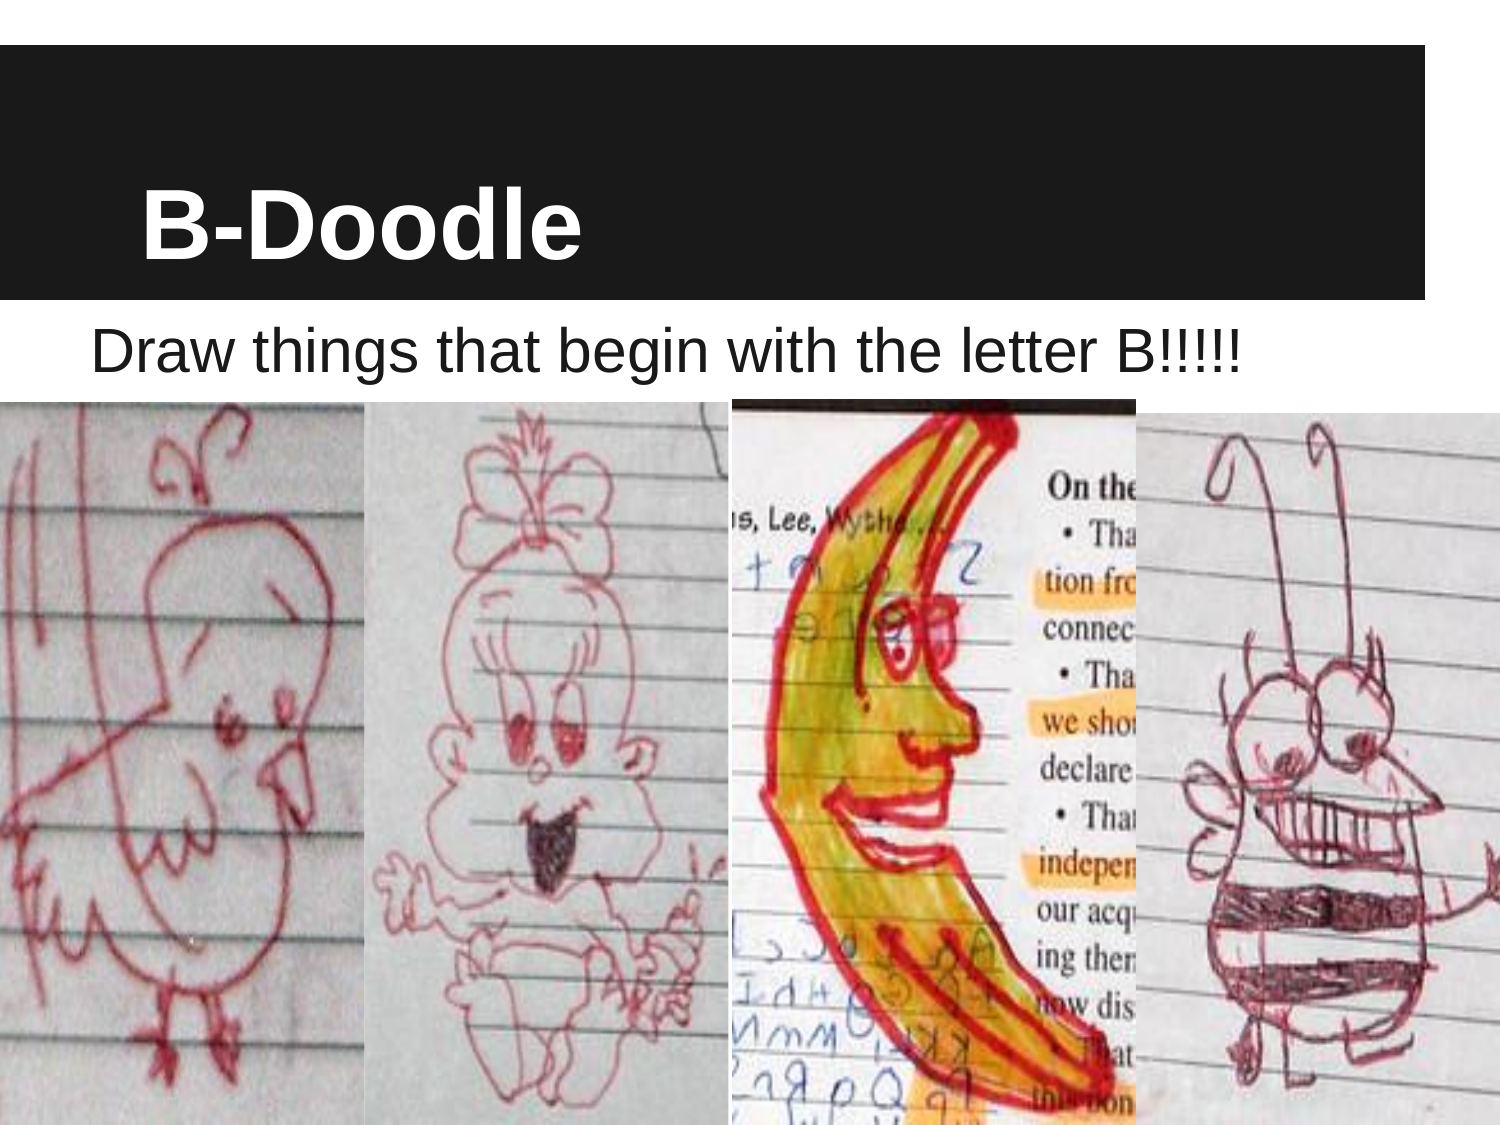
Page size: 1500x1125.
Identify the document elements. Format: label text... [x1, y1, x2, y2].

text_box [0, 402, 364, 1125]
list Draw things that begin with the letter B!!!!! [75, 294, 1425, 963]
text_box [1135, 413, 1500, 1125]
title B-Doodle [75, 76, 1425, 294]
text_box [364, 402, 729, 1125]
text_box [732, 399, 1136, 1125]
